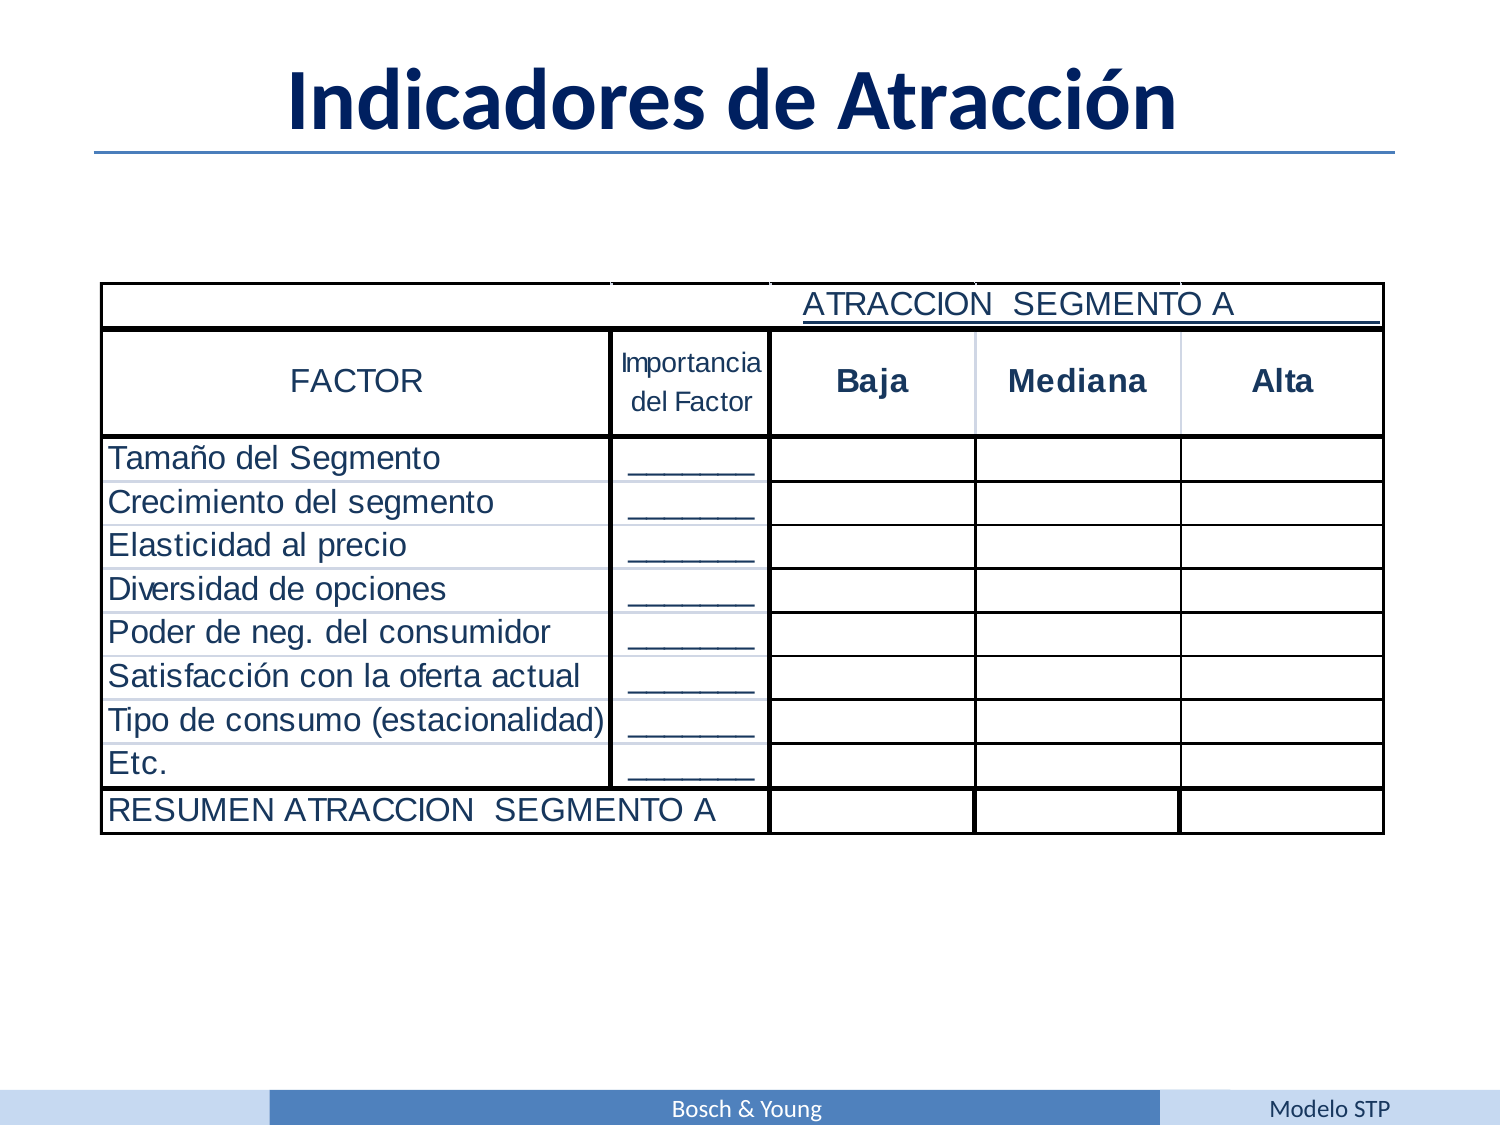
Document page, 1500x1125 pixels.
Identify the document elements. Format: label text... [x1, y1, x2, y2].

text_box Indicadores de Atracción [46, 35, 1418, 155]
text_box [99, 282, 1388, 838]
text_box [0, 1088, 272, 1125]
text_box Modelo STP [1158, 1088, 1500, 1125]
text_box Bosch & Young [272, 1088, 1158, 1125]
